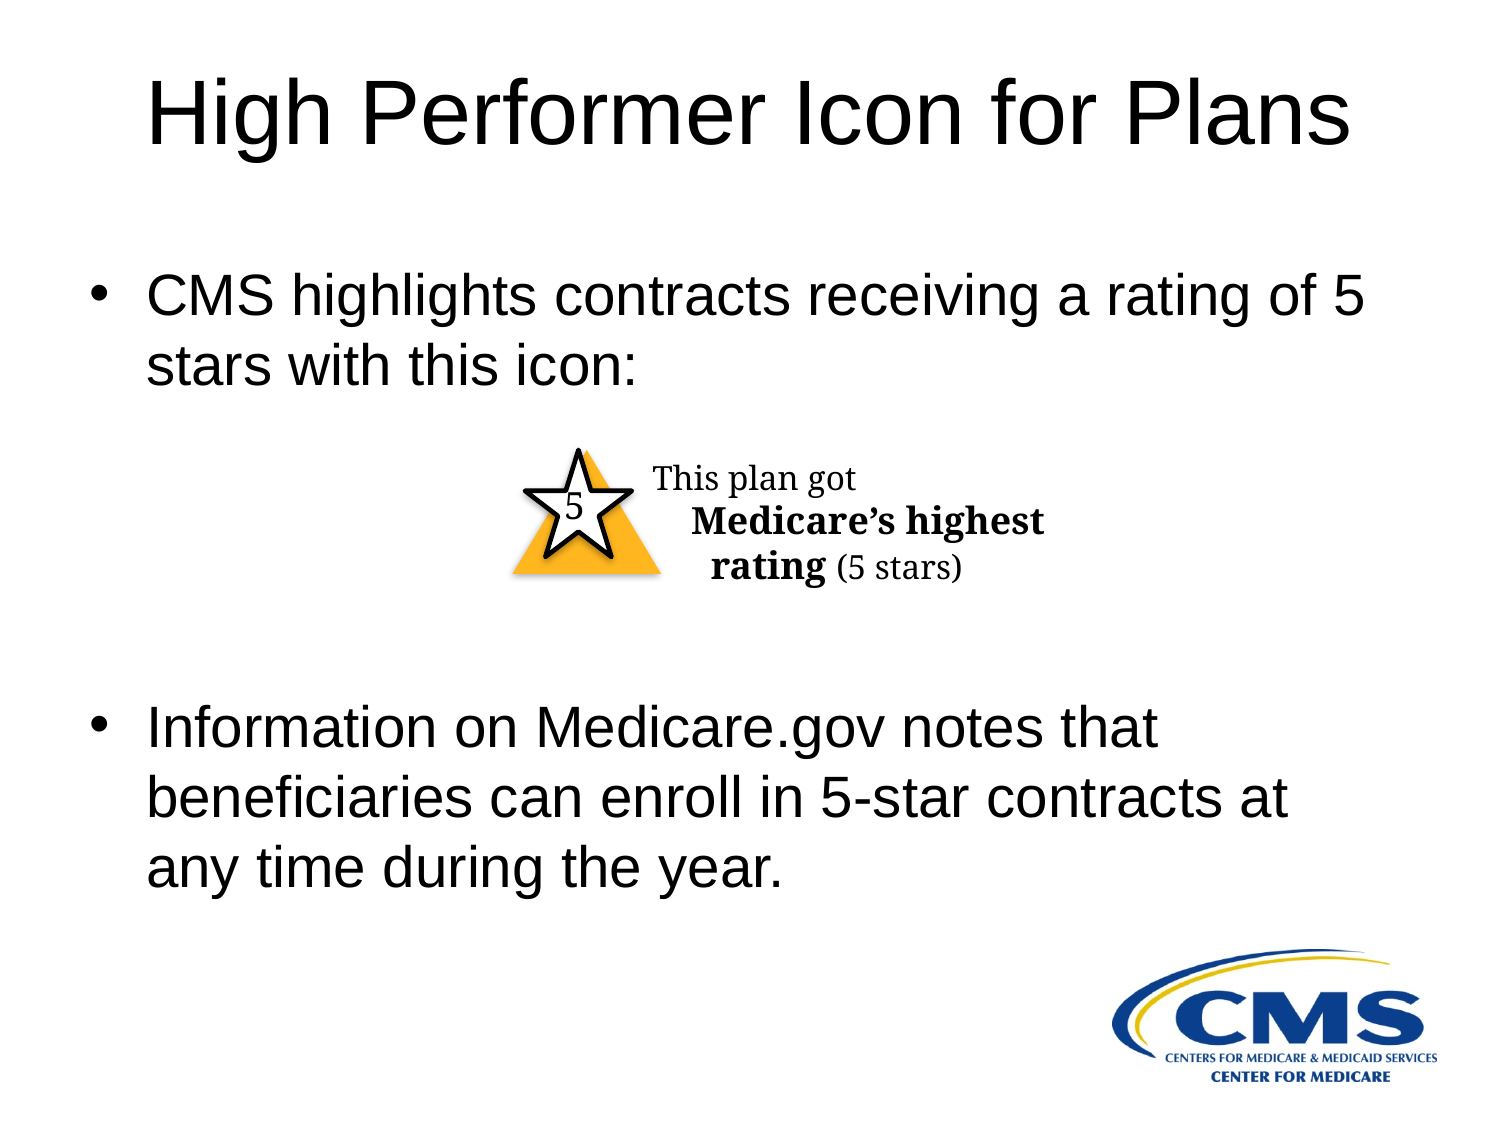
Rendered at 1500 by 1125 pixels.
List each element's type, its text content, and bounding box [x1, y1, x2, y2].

text_box [544, 535, 576, 558]
text_box High Performer Icon for Plans [74, 45, 1425, 233]
text_box 5 [549, 474, 600, 535]
text_box [524, 490, 549, 511]
text_box This plan got Medicare’s highest rating (5 stars) [637, 449, 1079, 595]
text_box CMS highlights contracts receiving a rating of 5 stars with this icon: Information on Medicare.gov notes that beneficiaries can enroll in 5-star contracts at any time during the year. [75, 249, 1400, 950]
text_box [581, 490, 633, 558]
text_box [583, 449, 611, 488]
text_box [570, 449, 587, 474]
text_box [511, 507, 637, 575]
picture [1112, 949, 1437, 1082]
